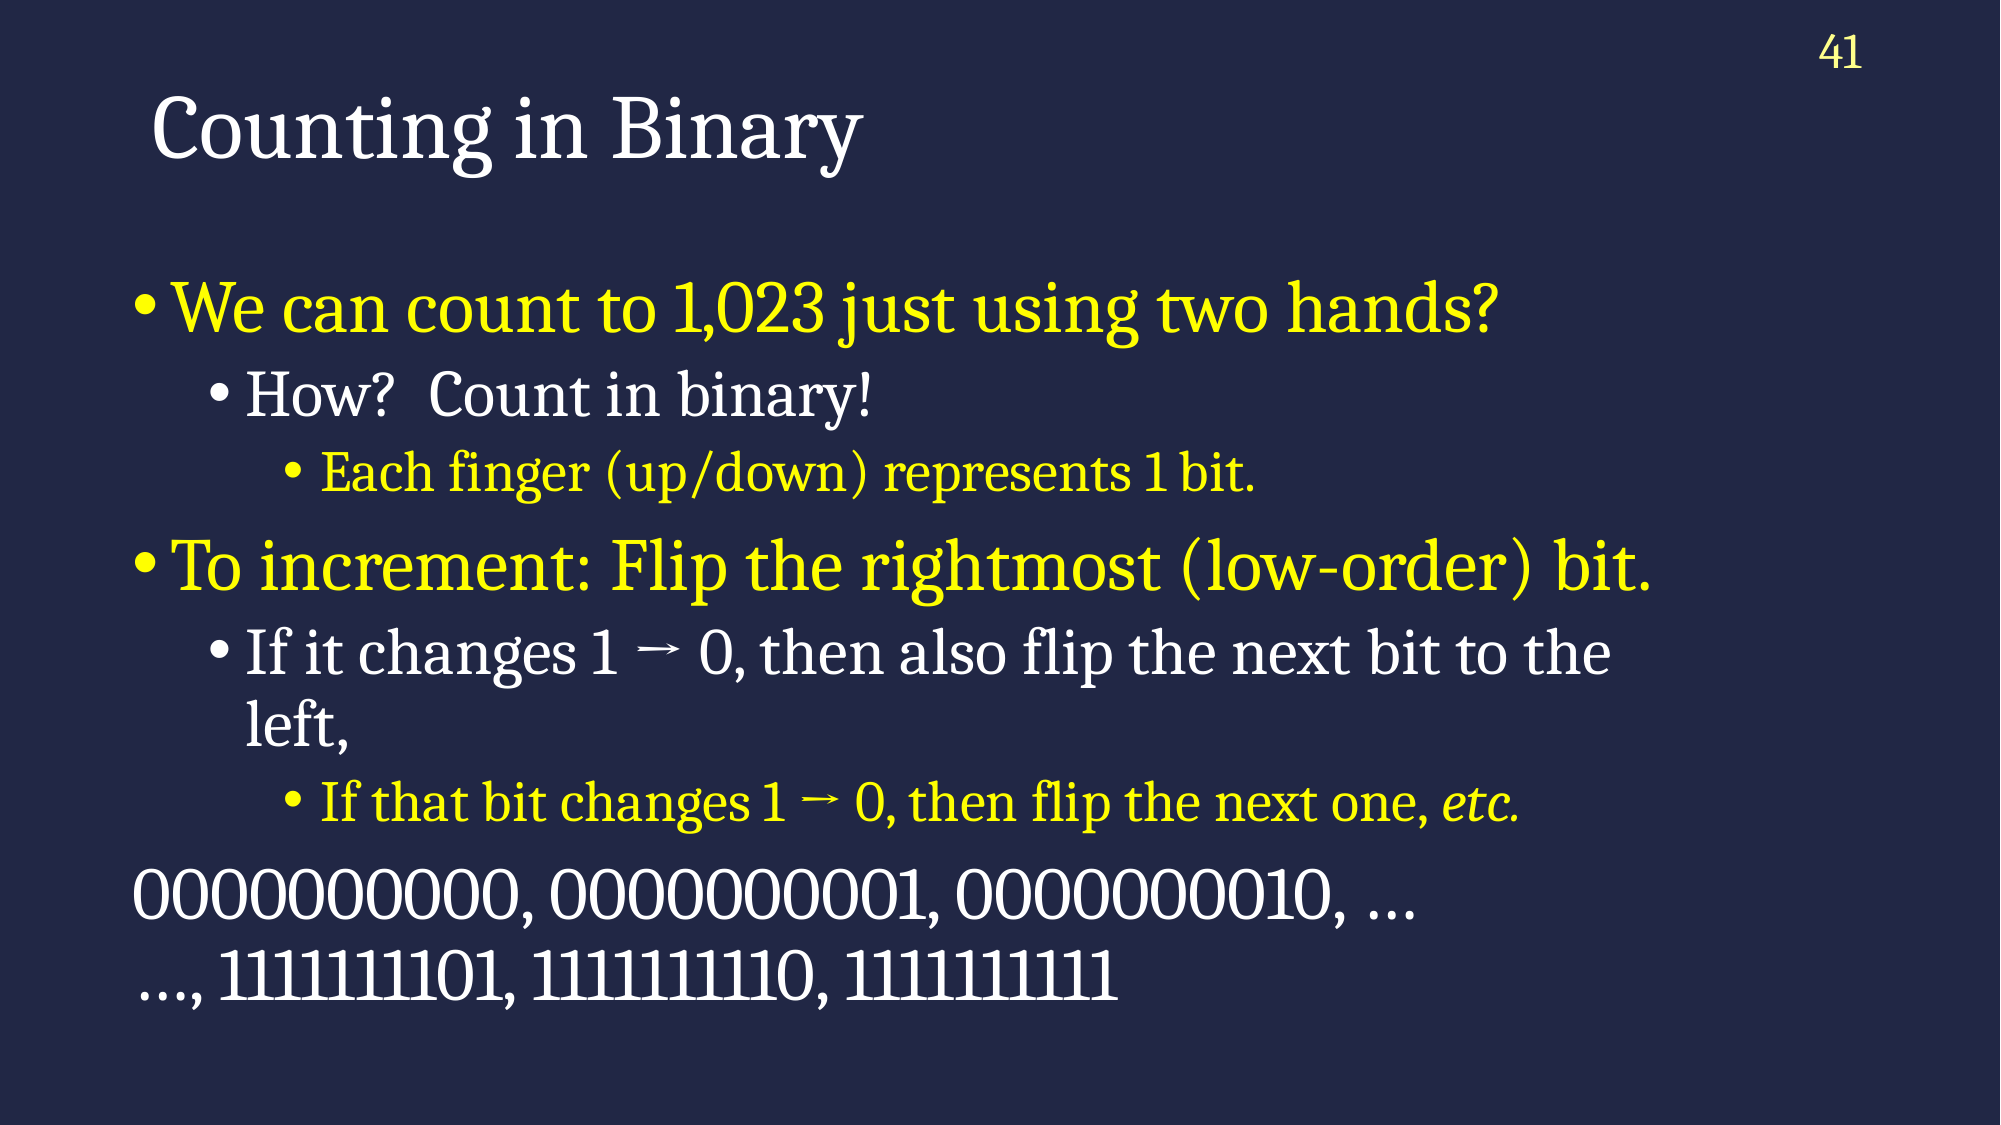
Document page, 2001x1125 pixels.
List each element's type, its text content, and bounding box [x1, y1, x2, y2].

slide_number 41 [1760, 18, 1877, 79]
title Counting in Binary [137, 59, 1863, 198]
list We can count to 1,023 just using two hands? How? Count in binary! Each finger (up/down) represents 1 bit. To increment: Flip the rightmost (low-order) bit. If it changes 1 → 0, then also flip the next bit to the left, If that bit changes 1 → 0, then flip the next one, etc. 0000000000, 0000000001, 0000000010, … …, 1111111101, 1111111110, 1111111111 [117, 260, 1741, 1050]
